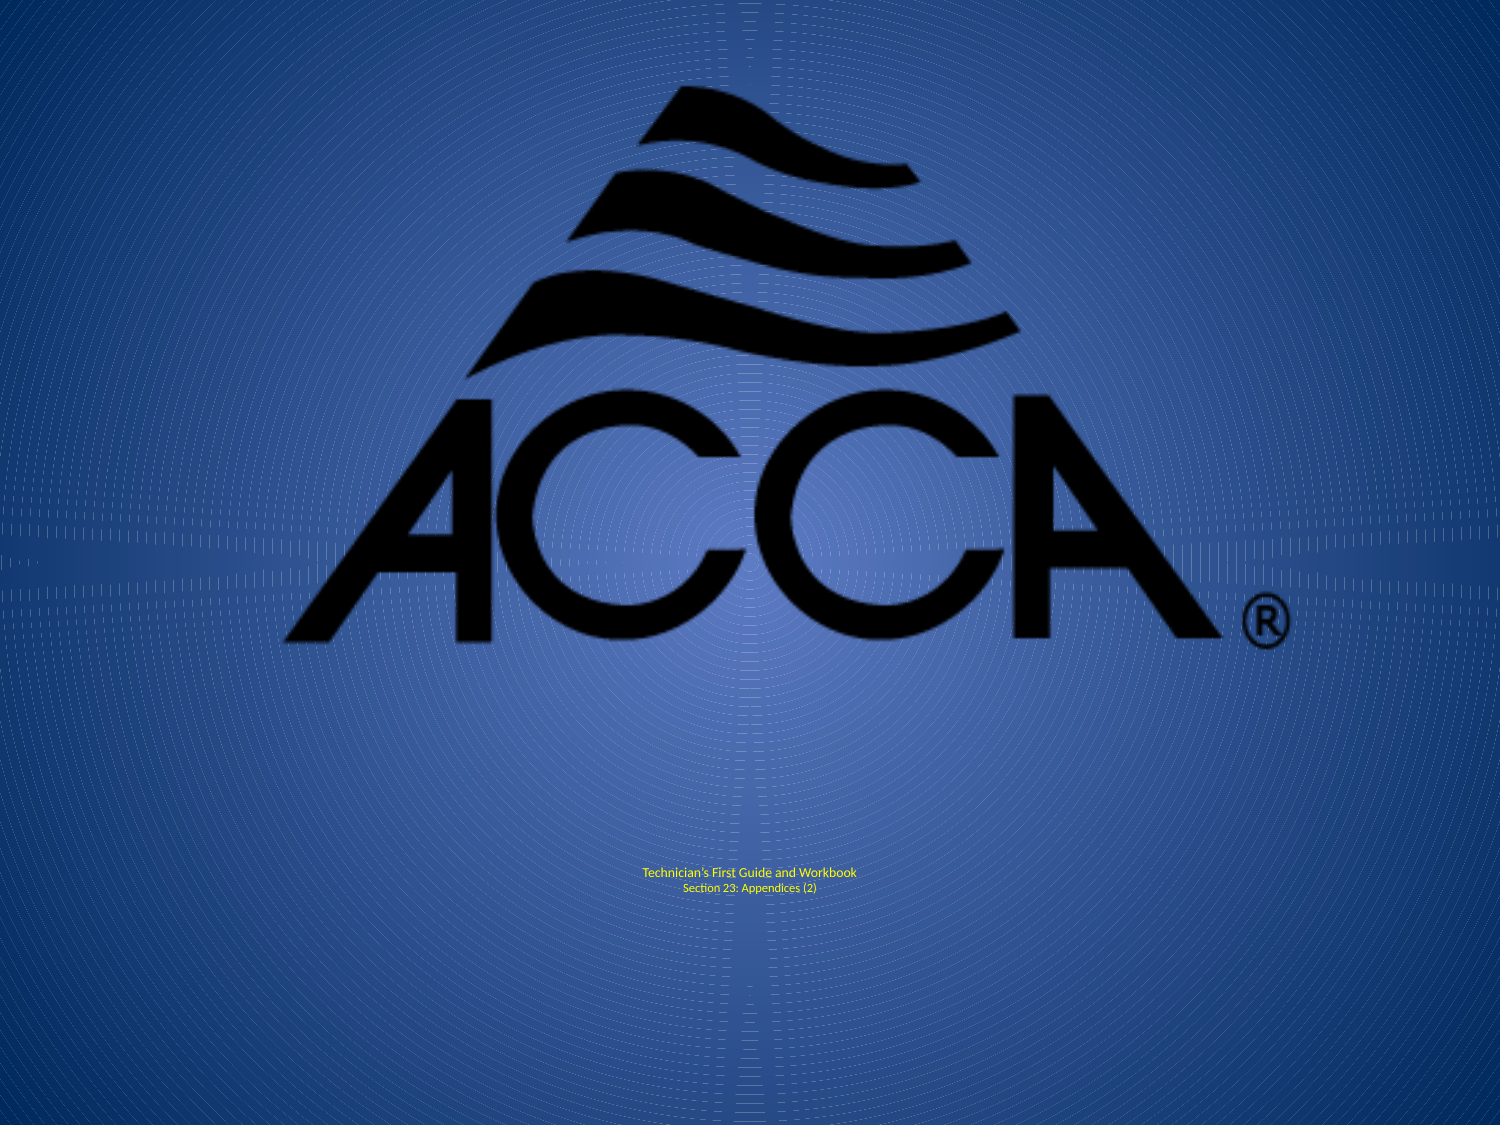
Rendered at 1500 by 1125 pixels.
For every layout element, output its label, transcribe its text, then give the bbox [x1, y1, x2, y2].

picture [237, 24, 1334, 738]
title Technician’s First Guide and Workbook Section 23: Appendices (2) [0, 837, 1500, 938]
